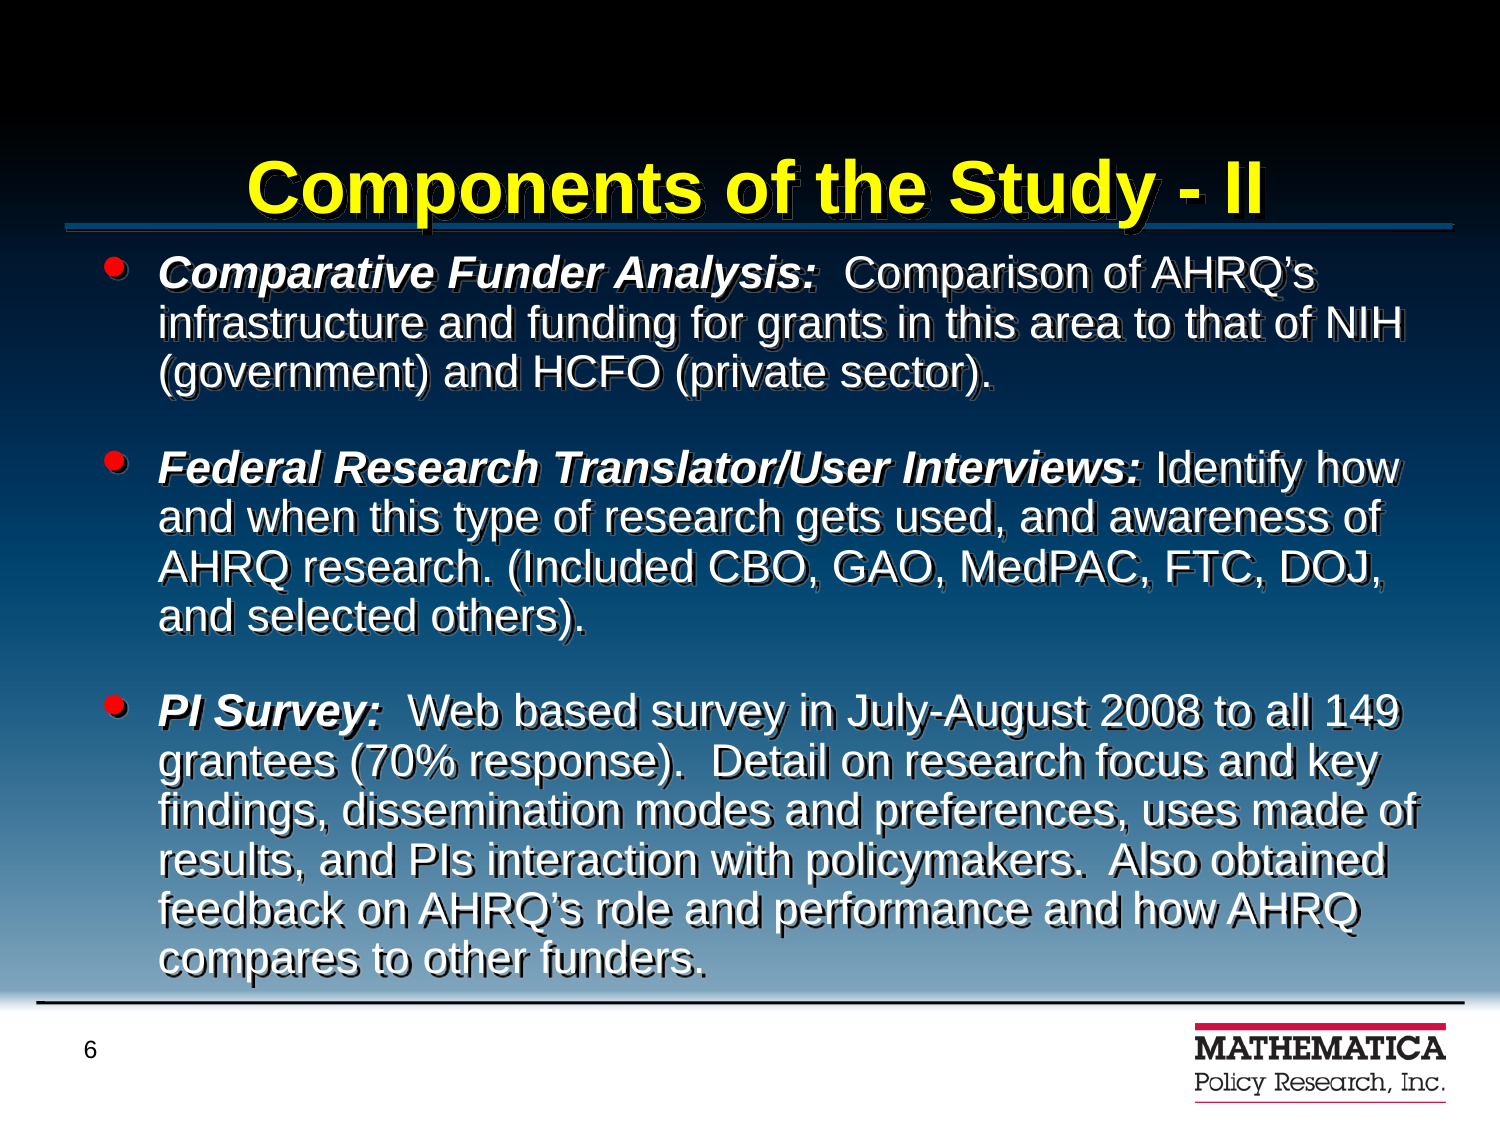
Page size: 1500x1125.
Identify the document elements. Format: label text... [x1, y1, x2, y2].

title Components of the Study - II [62, 48, 1450, 237]
list Comparative Funder Analysis: Comparison of AHRQ’s infrastructure and funding for grants in this area to that of NIH (government) and HCFO (private sector). Federal Research Translator/User Interviews: Identify how and when this type of research gets used, and awareness of AHRQ research. (Included CBO, GAO, MedPAC, FTC, DOJ, and selected others). PI Survey: Web based survey in July-August 2008 to all 149 grantees (70% response). Detail on research focus and key findings, dissemination modes and preferences, uses made of results, and PIs interaction with policymakers. Also obtained feedback on AHRQ’s role and performance and how AHRQ compares to other funders. [83, 322, 1436, 911]
picture [0, 0, 1500, 1125]
